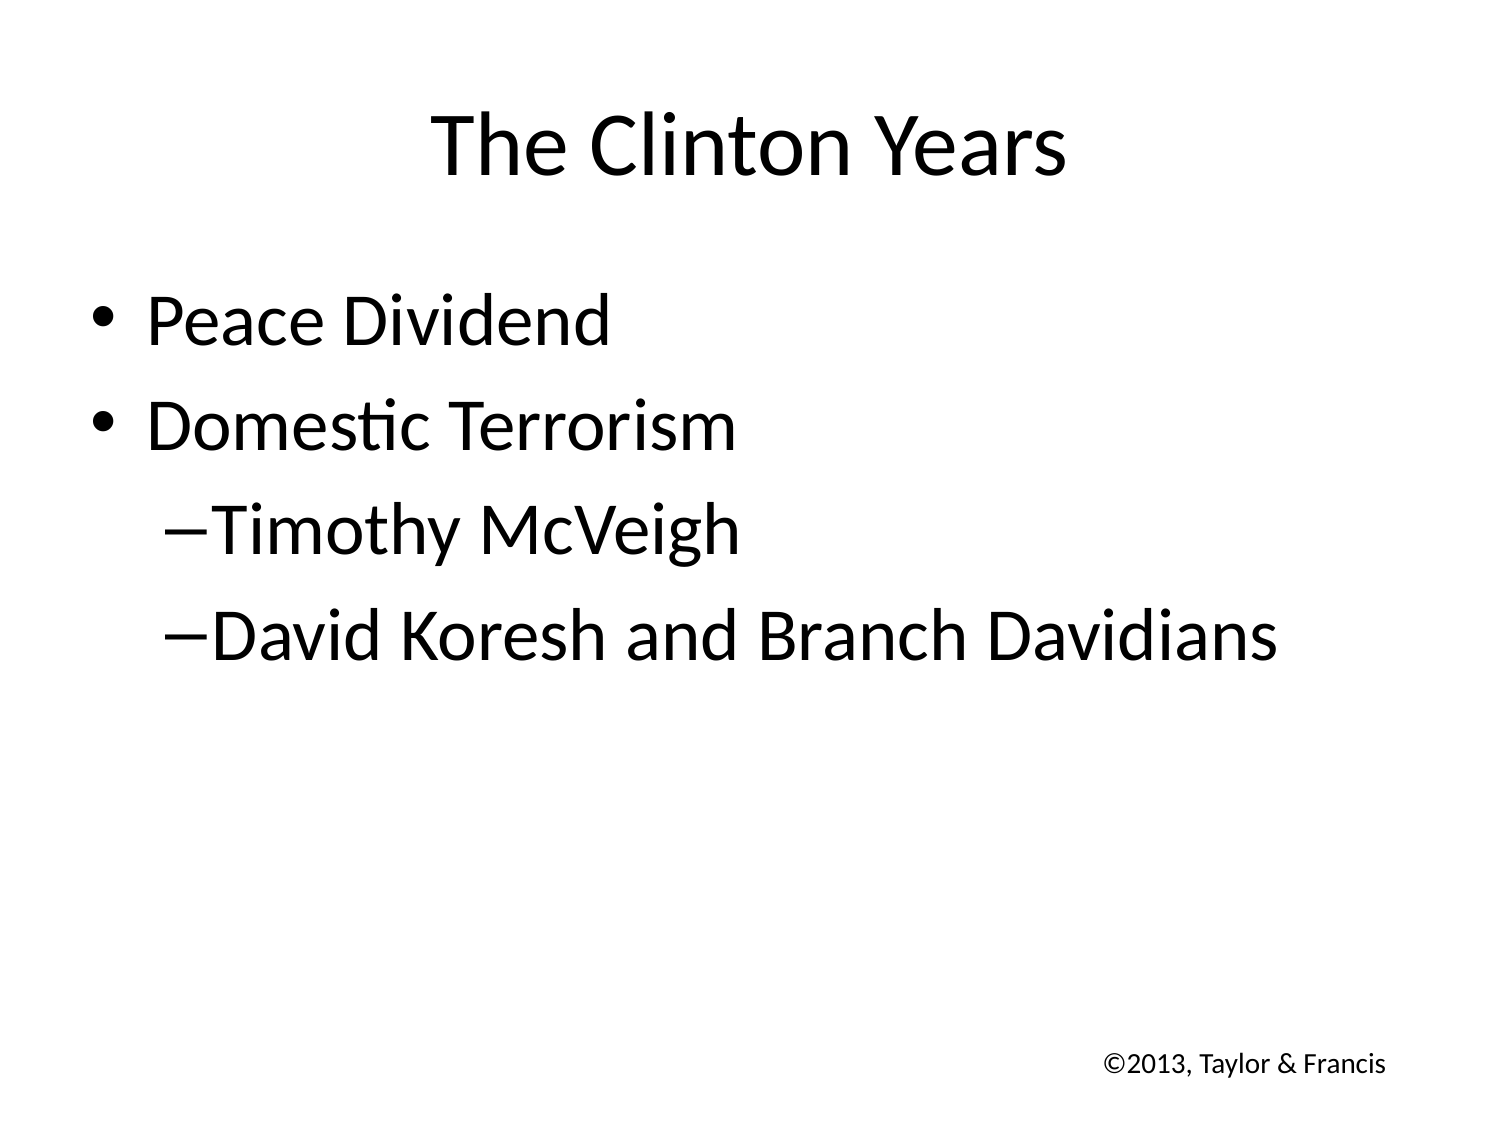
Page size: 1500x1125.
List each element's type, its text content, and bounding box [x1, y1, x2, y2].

text_box ©2013, Taylor & Francis [1087, 1037, 1463, 1082]
list Peace Dividend Domestic Terrorism Timothy McVeigh David Koresh and Branch Davidians [75, 262, 1425, 1005]
title The Clinton Years [75, 45, 1425, 233]
